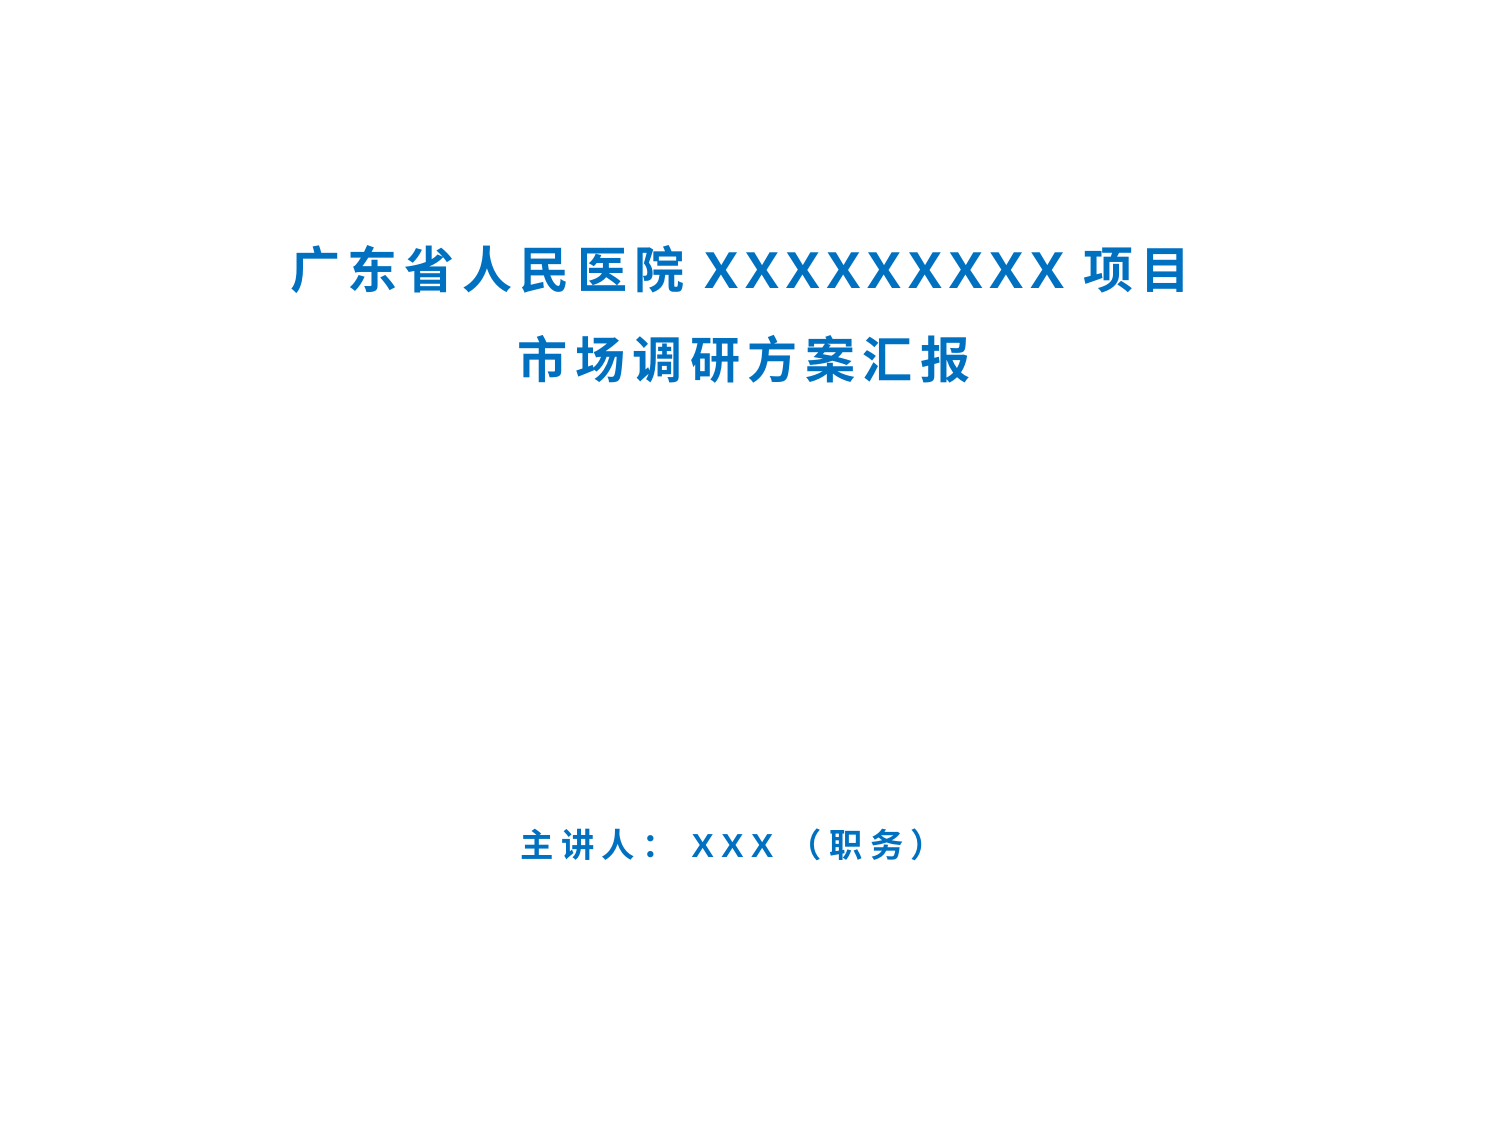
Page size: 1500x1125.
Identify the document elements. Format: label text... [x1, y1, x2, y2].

text_box 主讲人：XXX（职务） [375, 796, 1090, 932]
text_box 广东省人民医院XXXXXXXXX项目市场调研方案汇报 [257, 201, 1231, 397]
